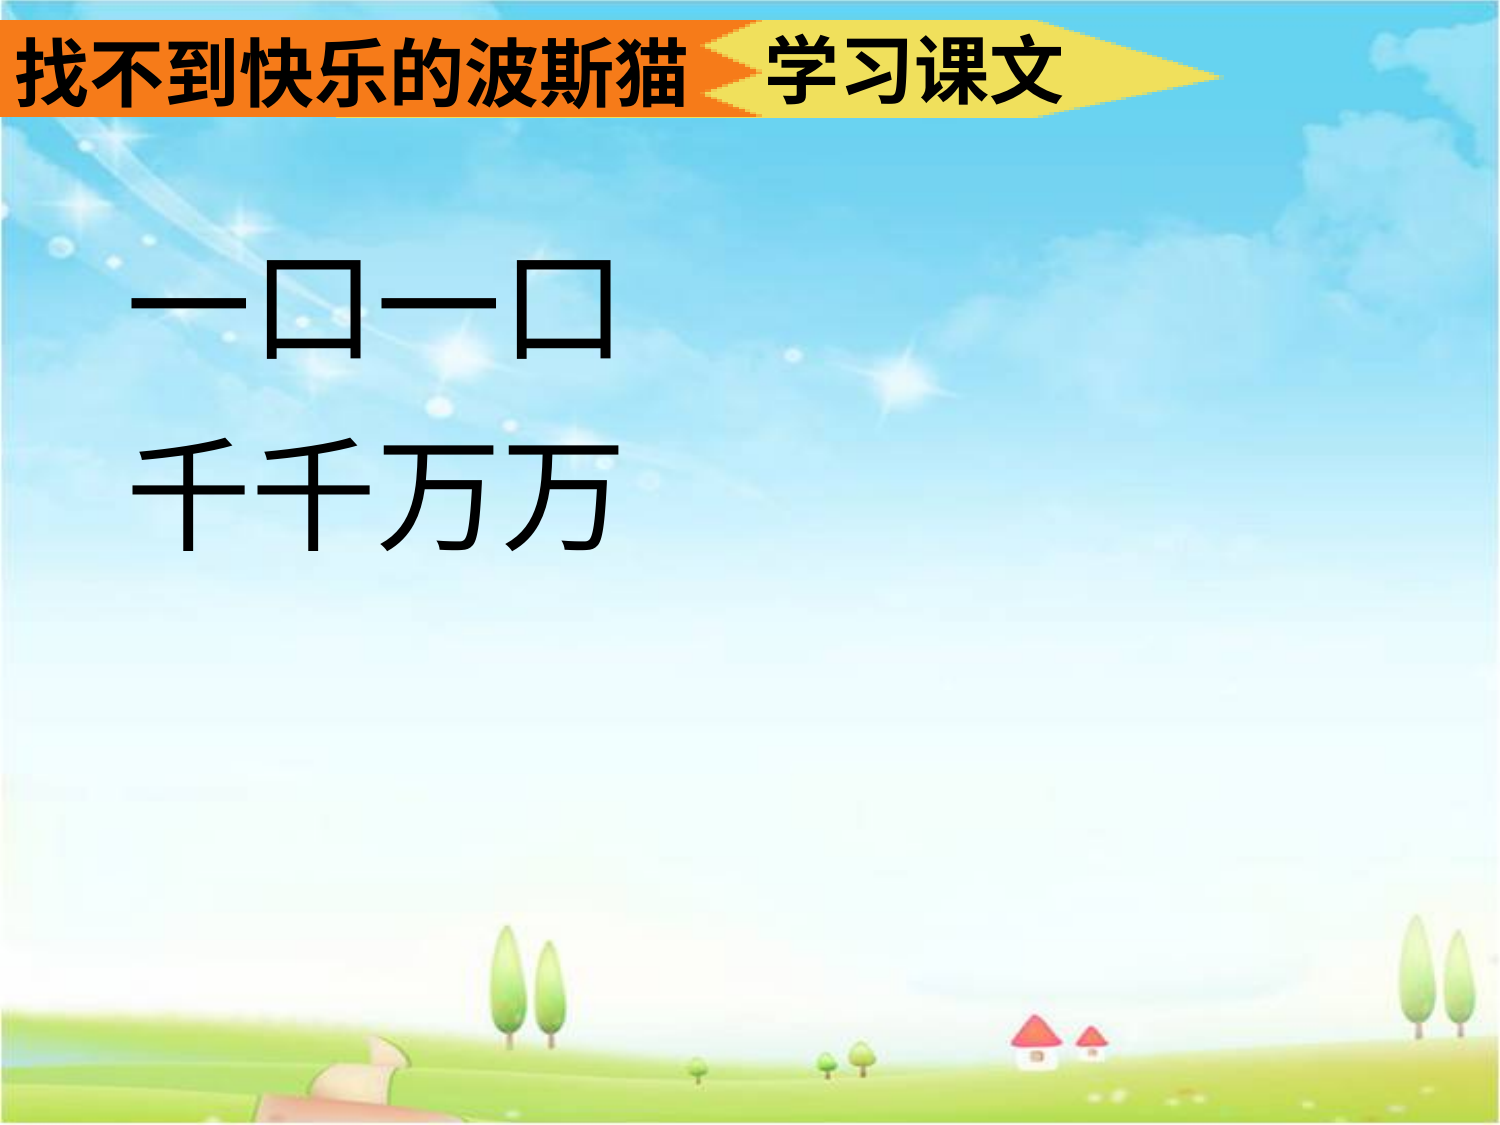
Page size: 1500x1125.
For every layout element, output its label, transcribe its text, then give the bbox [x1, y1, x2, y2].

picture [0, 0, 1500, 1125]
text_box 千千万万 [112, 408, 750, 574]
text_box 一口一口 [112, 219, 833, 385]
